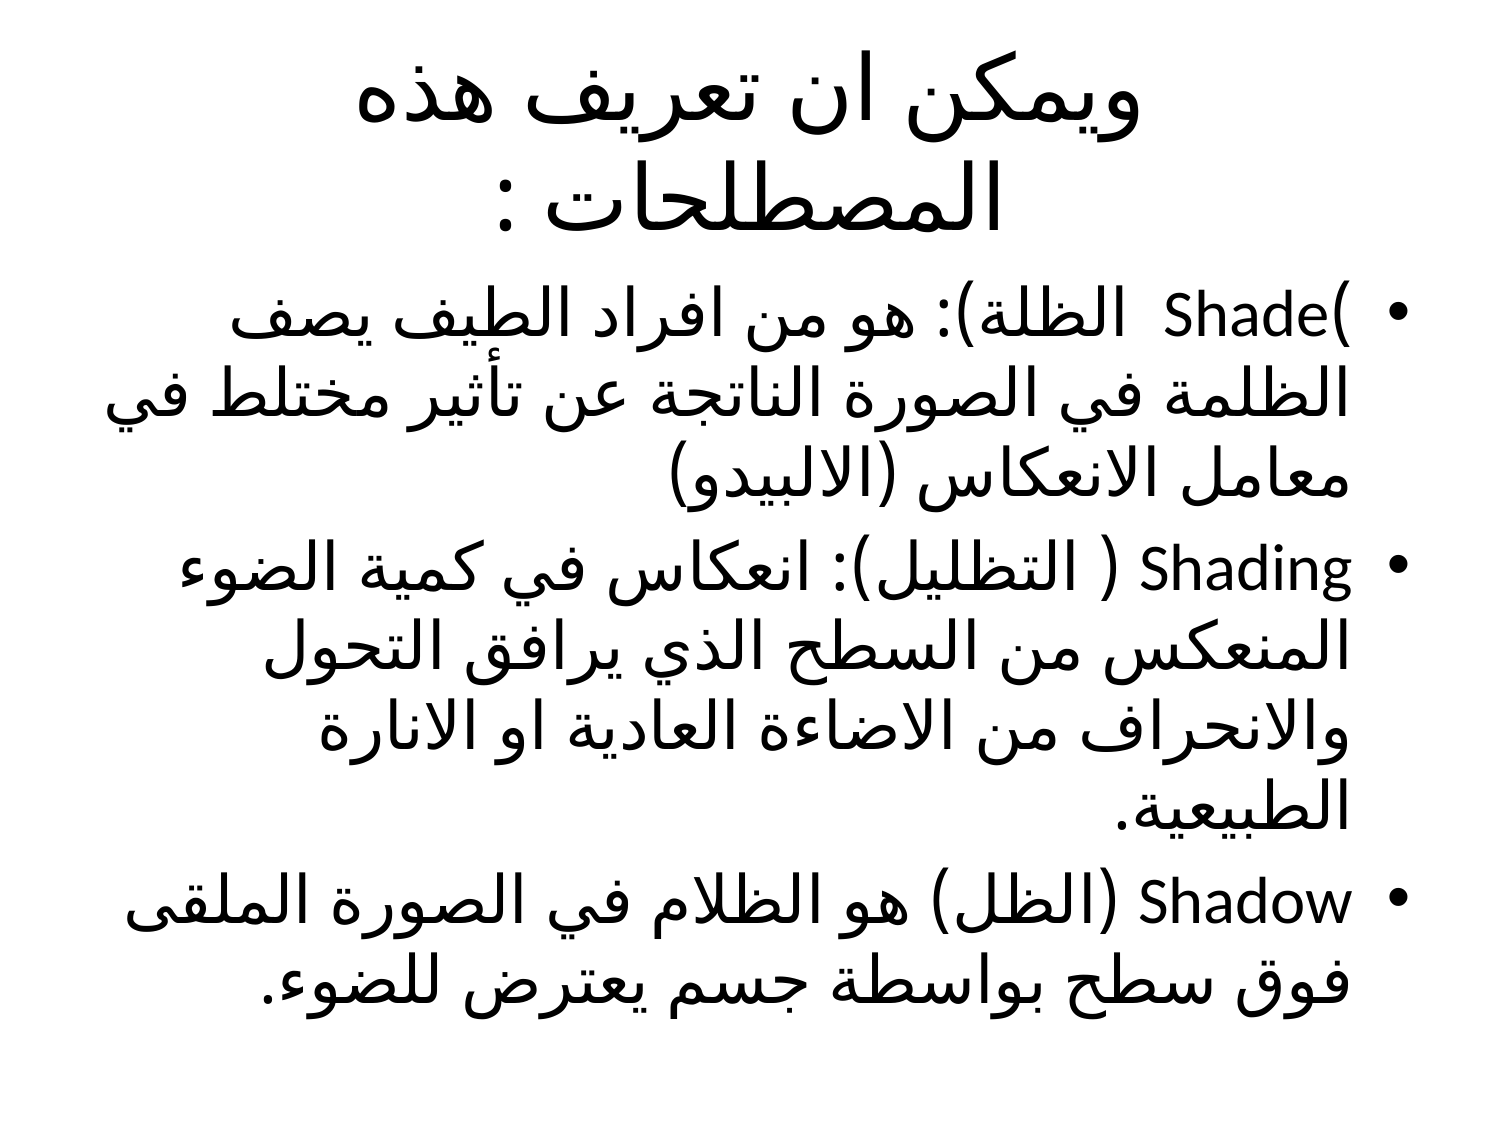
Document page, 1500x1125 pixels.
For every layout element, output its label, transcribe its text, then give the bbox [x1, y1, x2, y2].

list )Shade الظلة): هو من افراد الطيف يصف الظلمة في الصورة الناتجة عن تأثير مختلط في معامل الانعكاس (الالبيدو) Shading ( التظليل): انعكاس في كمية الضوء المنعكس من السطح الذي يرافق التحول والانحراف من الاضاءة العادية او الانارة الطبيعية. Shadow (الظل) هو الظلام في الصورة الملقى فوق سطح بواسطة جسم يعترض للضوء. [75, 262, 1425, 1005]
title ويمكن ان تعريف هذه المصطلحات : [75, 45, 1425, 233]
